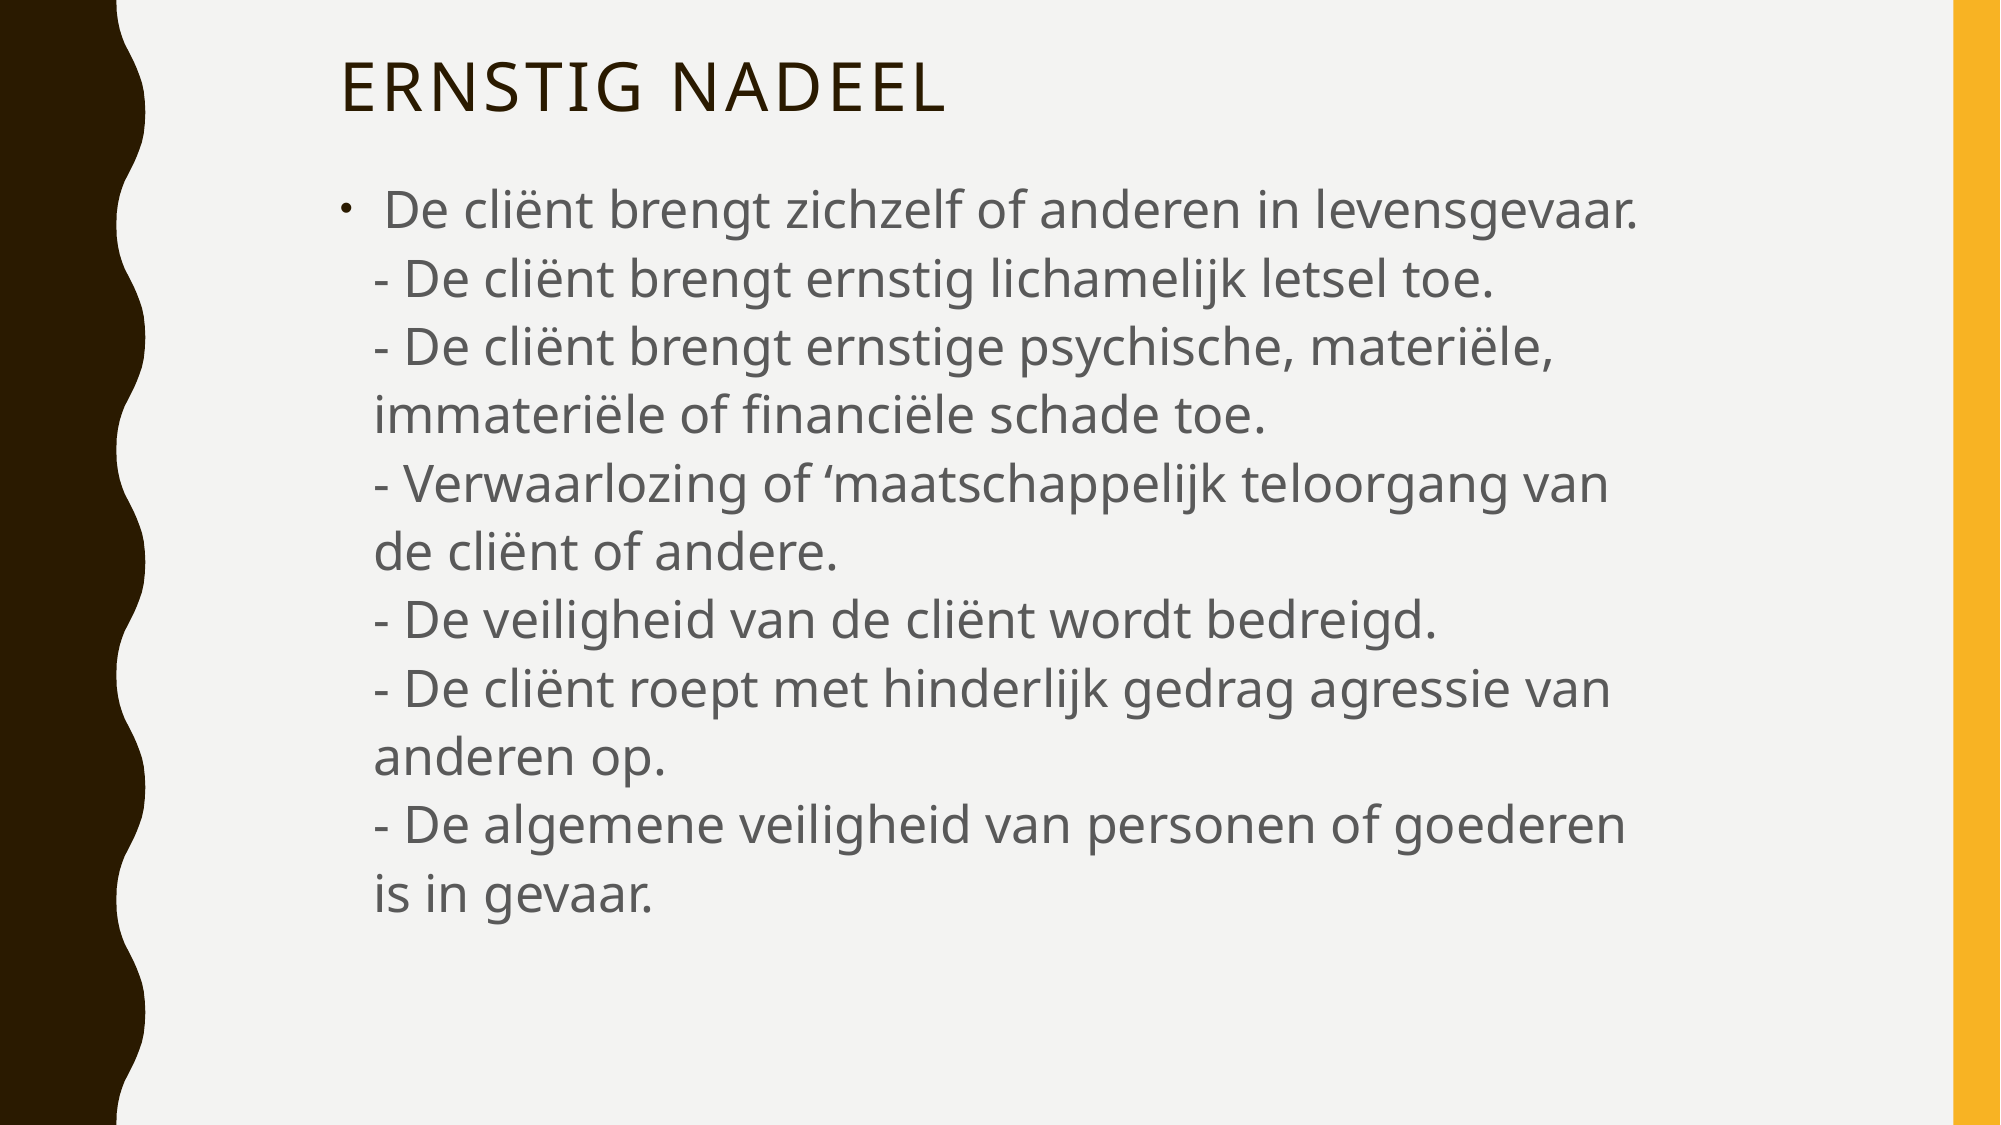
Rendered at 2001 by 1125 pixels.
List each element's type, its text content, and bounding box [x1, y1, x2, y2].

title Ernstig nadeel [324, 45, 1675, 134]
list De cliënt brengt zichzelf of anderen in levensgevaar. - De cliënt brengt ernstig lichamelijk letsel toe. - De cliënt brengt ernstige psychische, materiële, immateriële of financiële schade toe. - Verwaarlozing of ‘maatschappelijk teloorgang van de cliënt of andere. - De veiligheid van de cliënt wordt bedreigd. - De cliënt roept met hinderlijk gedrag agressie van anderen op. - De algemene veiligheid van personen of goederen is in gevaar. [324, 163, 1675, 975]
